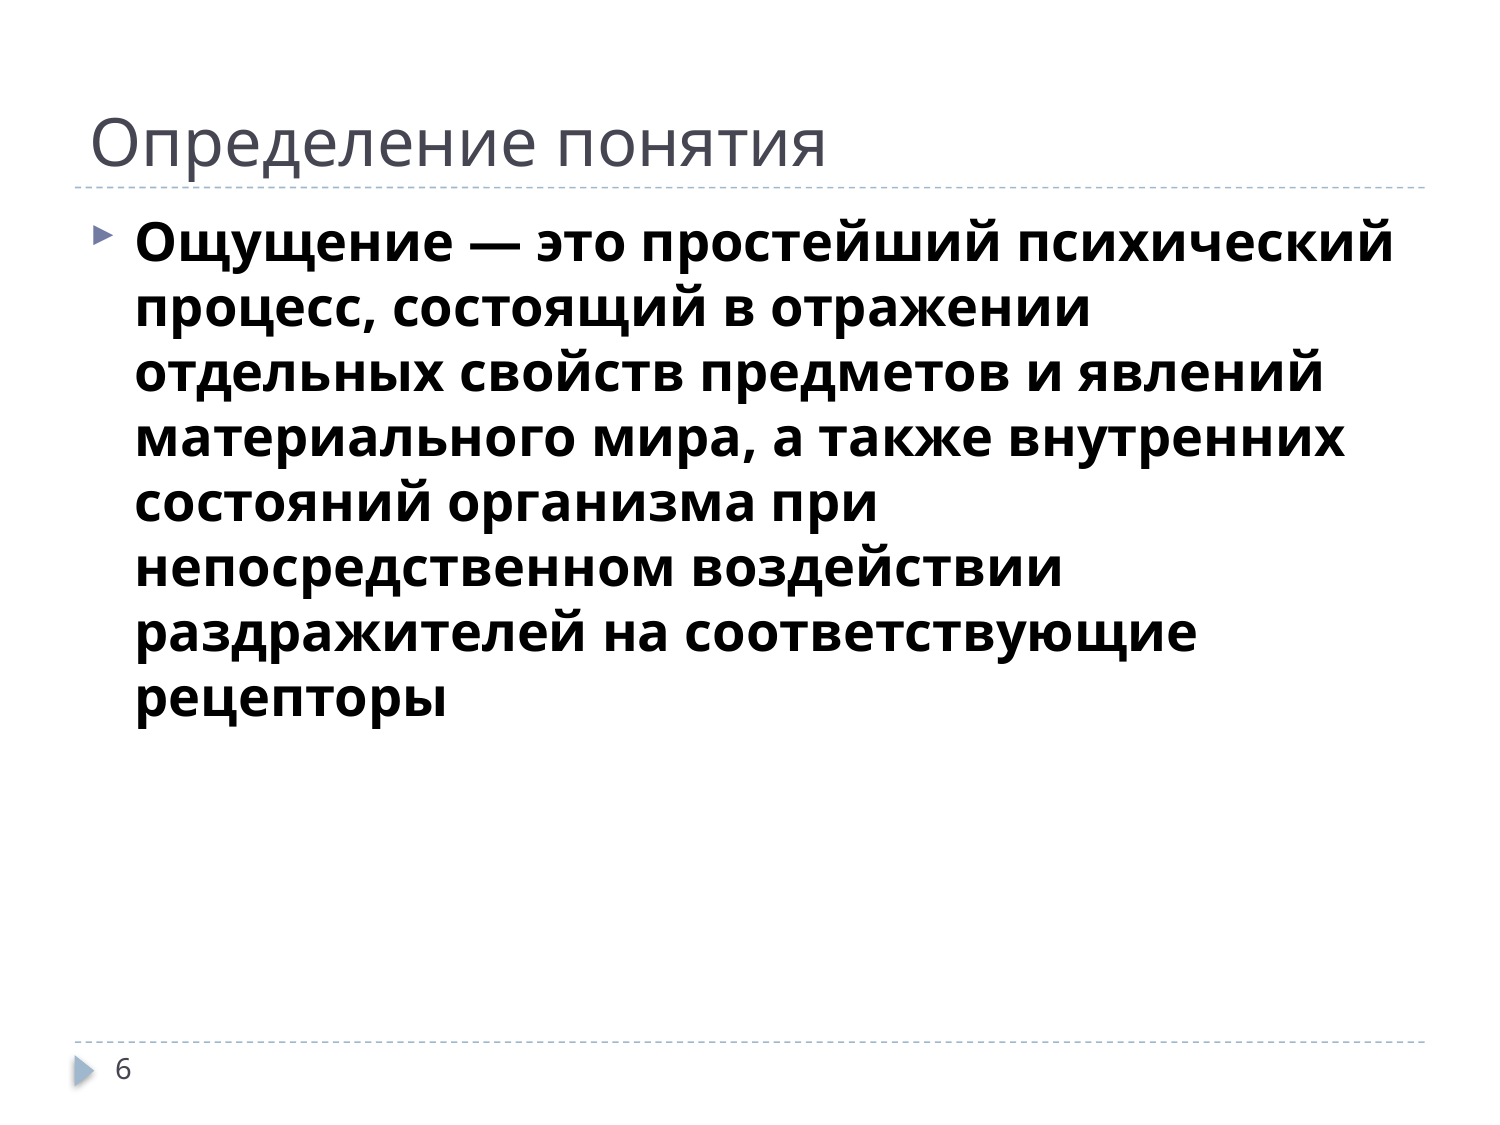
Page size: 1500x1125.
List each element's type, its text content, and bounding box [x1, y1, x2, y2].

slide_number 6 [100, 1042, 426, 1103]
list Ощущение — это простейший психический процесс, состоящий в отражении отдельных свойств предметов и явлений материального мира, а также внутренних состояний организма при непосредственном воздействии раздражителей на соответствующие рецепторы [75, 200, 1425, 1010]
title Определение понятия [75, 24, 1425, 188]
